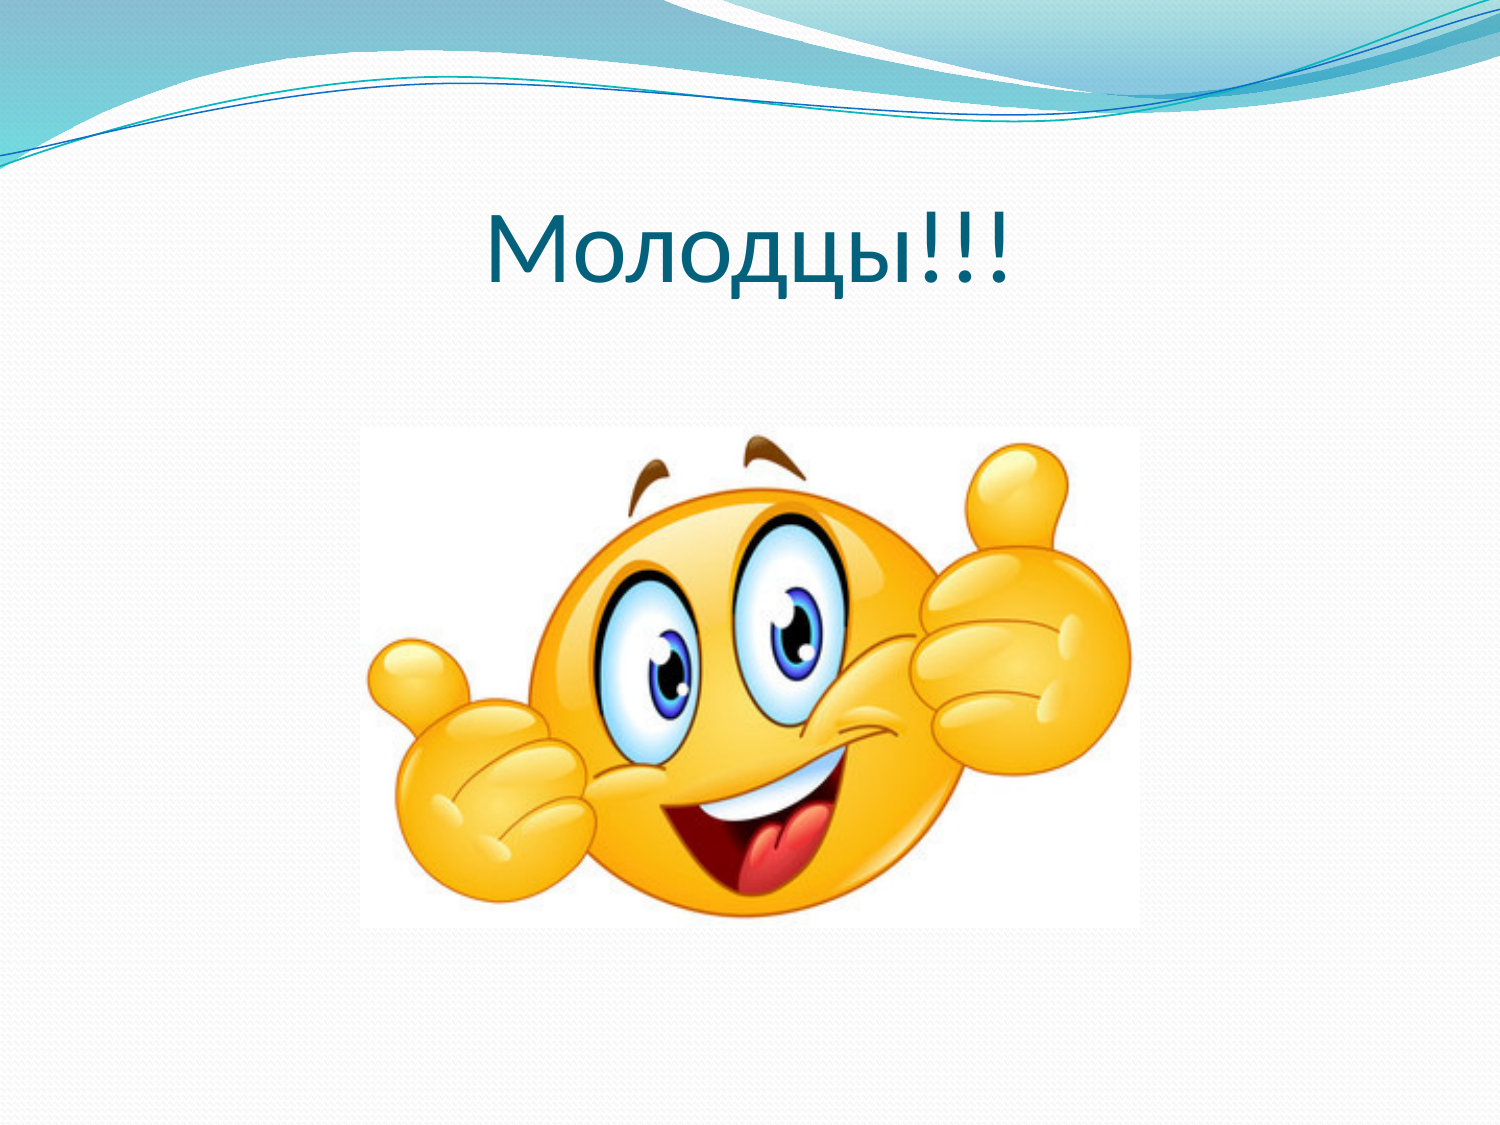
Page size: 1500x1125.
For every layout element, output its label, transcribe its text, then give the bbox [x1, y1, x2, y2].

title Молодцы!!! [75, 115, 1425, 303]
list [360, 427, 1140, 928]
